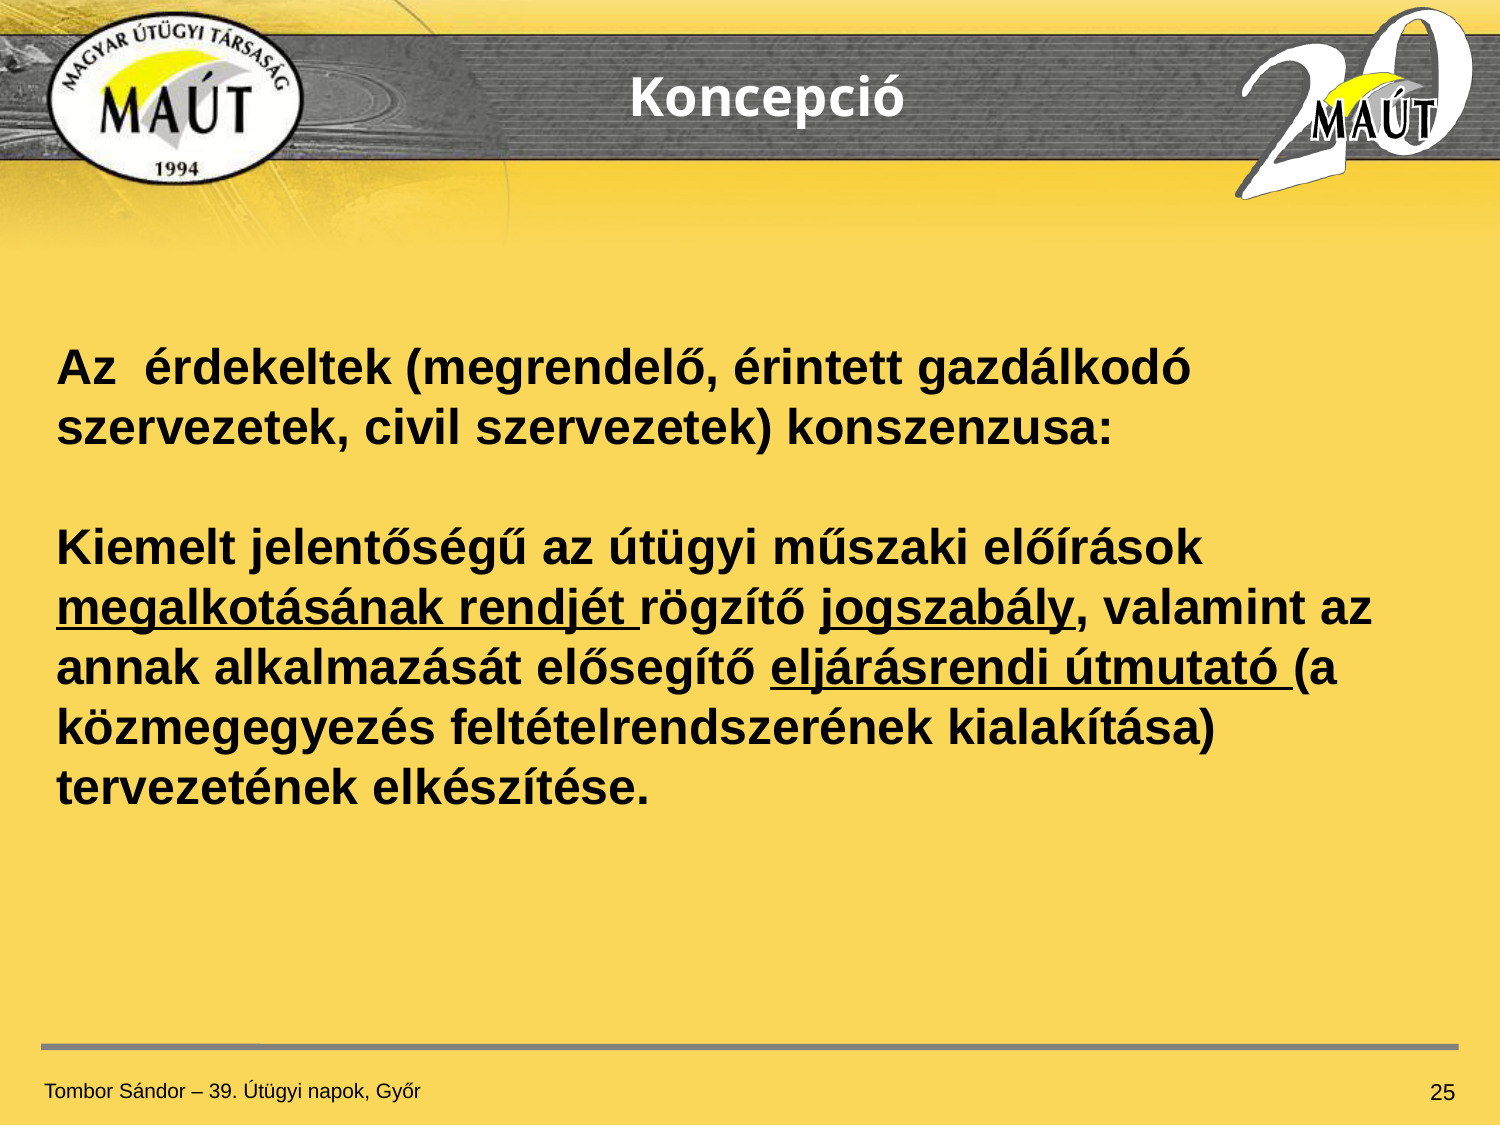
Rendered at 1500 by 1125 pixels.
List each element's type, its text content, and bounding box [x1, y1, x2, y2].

text_box Koncepció [301, 54, 1235, 135]
list Az érdekeltek (megrendelő, érintett gazdálkodó szervezetek, civil szervezetek) konszenzusa: Kiemelt jelentőségű az útügyi műszaki előírások megalkotásának rendjét rögzítő jogszabály, valamint az annak alkalmazását elősegítő eljárásrendi útmutató (a közmegegyezés feltételrendszerének kialakítása) tervezetének elkészítése. [41, 267, 1483, 1004]
picture [0, 0, 1500, 1125]
